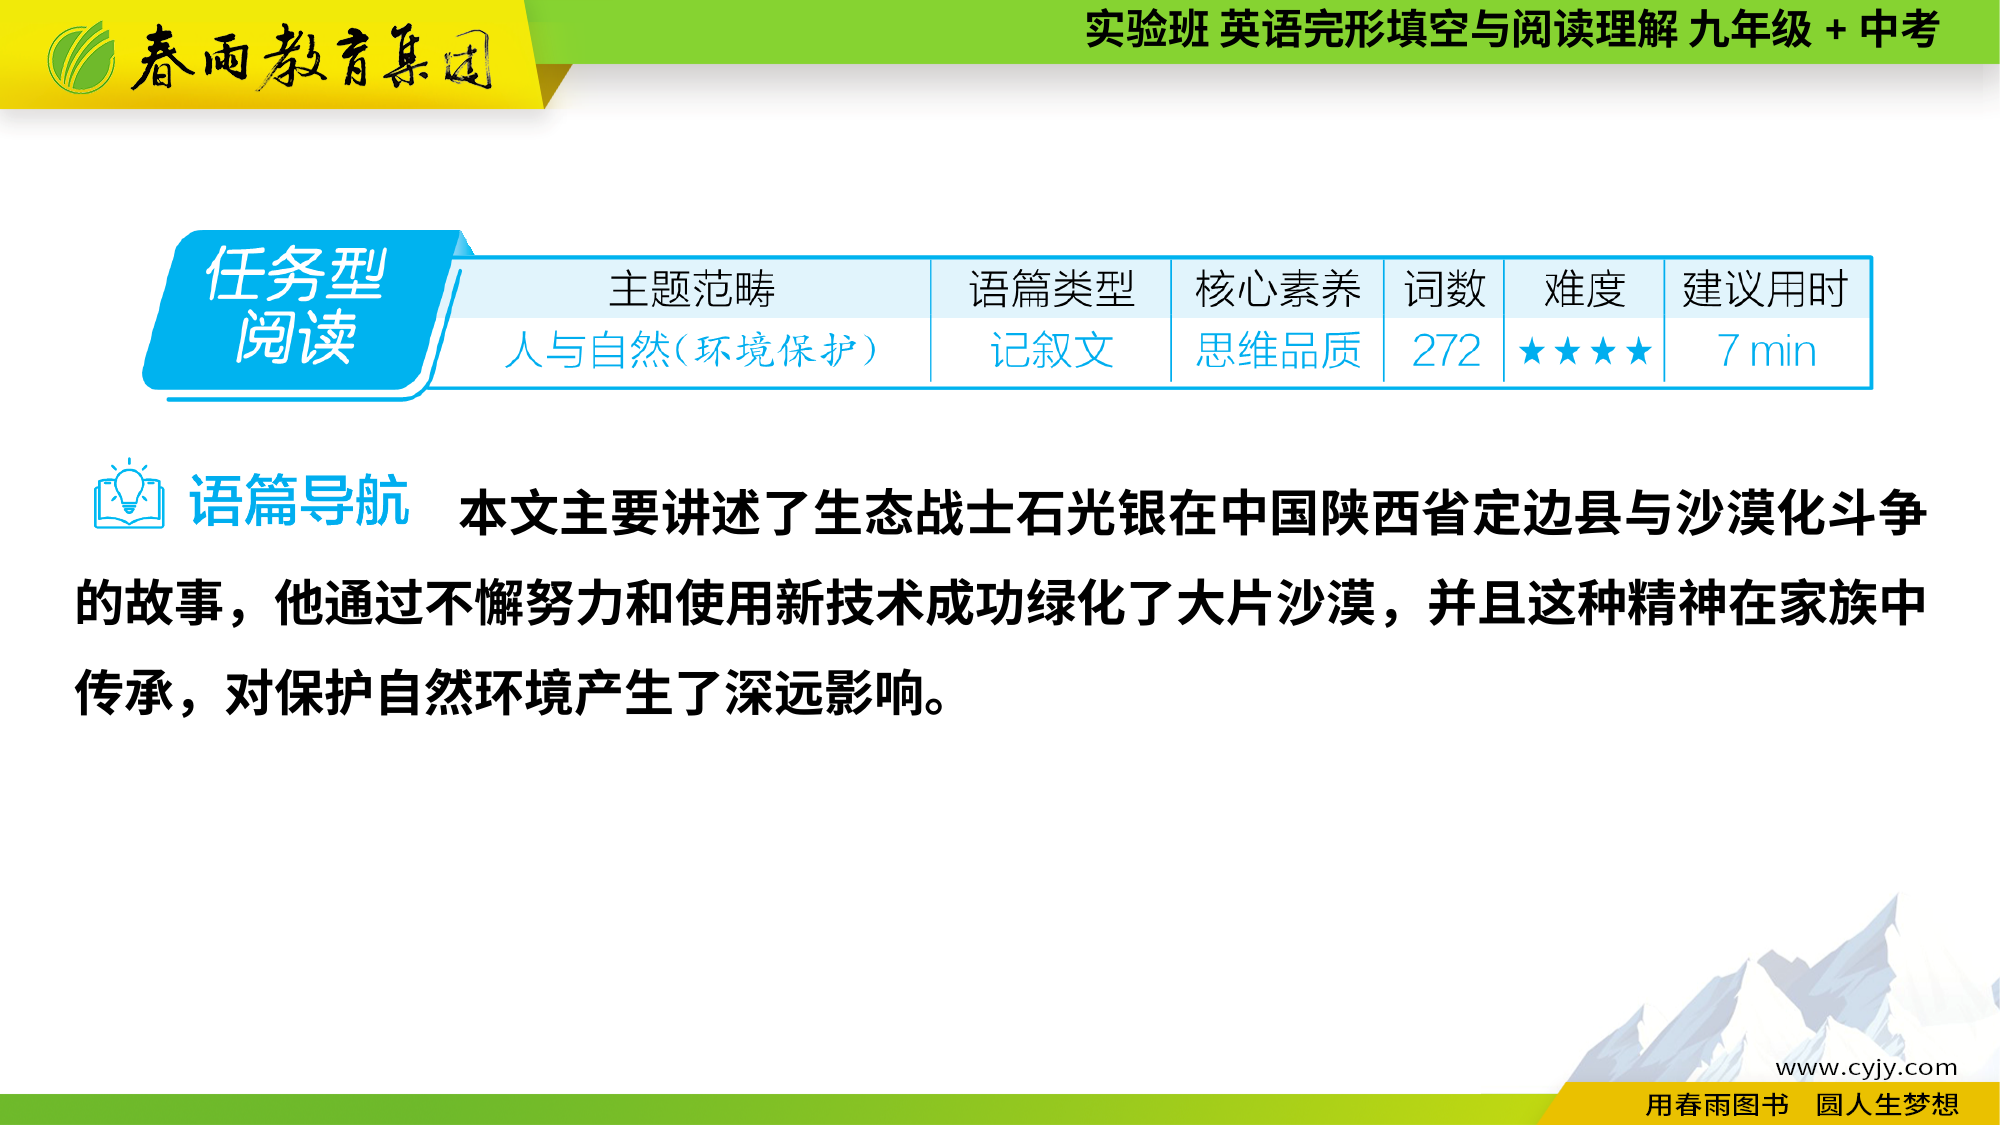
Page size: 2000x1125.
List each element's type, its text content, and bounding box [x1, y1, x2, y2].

picture [0, 0, 2000, 1125]
list 本文主要讲述了生态战士石光银在中国陕西省定边县与沙漠化斗争的故事，他通过不懈努力和使用新技术成功绿化了大片沙漠，并且这种精神在家族中传承，对保护自然环境产生了深远影响。 [59, 444, 1944, 823]
